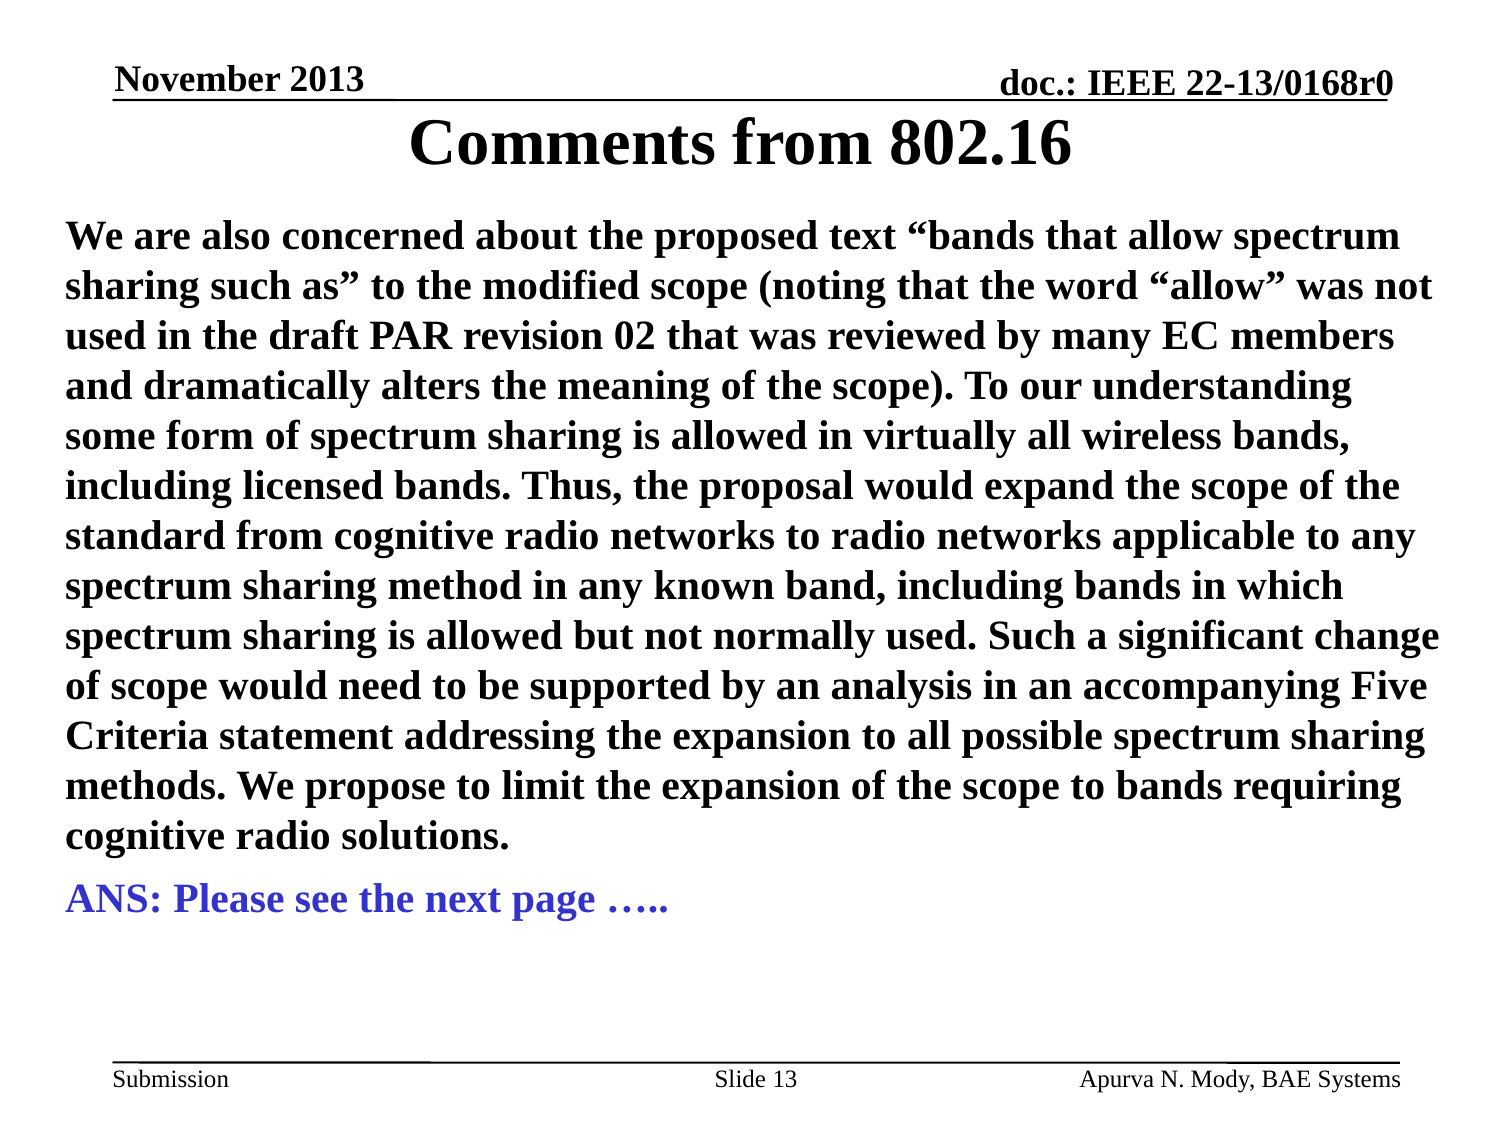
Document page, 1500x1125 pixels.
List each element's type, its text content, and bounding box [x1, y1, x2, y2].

title Comments from 802.16 [112, 99, 1388, 176]
list We are also concerned about the proposed text “bands that allow spectrum sharing such as” to the modified scope (noting that the word “allow” was not used in the draft PAR revision 02 that was reviewed by many EC members and dramatically alters the meaning of the scope). To our understanding some form of spectrum sharing is allowed in virtually all wireless bands, including licensed bands. Thus, the proposal would expand the scope of the standard from cognitive radio networks to radio networks applicable to any spectrum sharing method in any known band, including bands in which spectrum sharing is allowed but not normally used. Such a significant change of scope would need to be supported by an analysis in an accompanying Five Criteria statement addressing the expansion to all possible spectrum sharing methods. We propose to limit the expansion of the scope to bands requiring cognitive radio solutions. ANS: Please see the next page ….. [49, 199, 1463, 1038]
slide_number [114, 54, 423, 100]
slide_number Slide 13 [712, 1061, 800, 1123]
footer Apurva N. Mody, BAE Systems [878, 1061, 1402, 1093]
